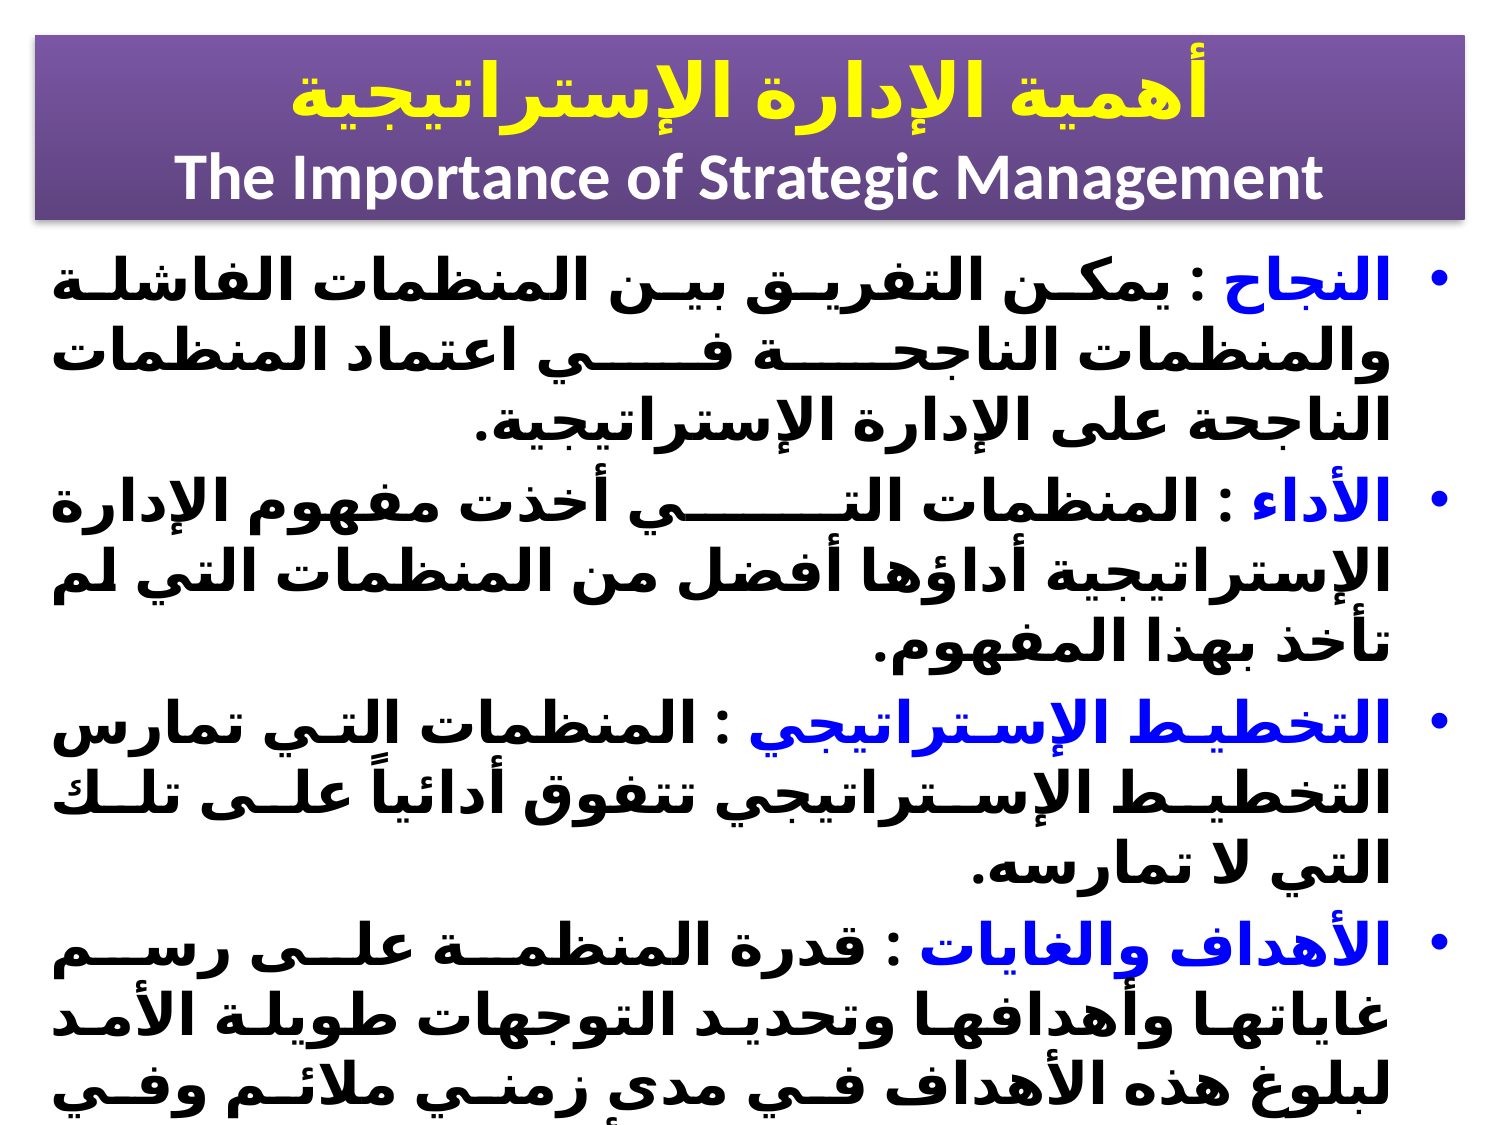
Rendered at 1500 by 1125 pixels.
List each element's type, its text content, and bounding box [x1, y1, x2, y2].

text_box أهمية الإدارة الإستراتيجية The Importance of Strategic Management [35, 35, 1465, 220]
list النجاح : يمكن التفريق بين المنظمات الفاشلة والمنظمات الناجحة في اعتماد المنظمات الناجحة على الإدارة الإستراتيجية. الأداء : المنظمات التي أخذت مفهوم الإدارة الإستراتيجية أداؤها أفضل من المنظمات التي لم تأخذ بهذا المفهوم. التخطيط الإستراتيجي : المنظمات التي تمارس التخطيط الإستراتيجي تتفوق أدائياً على تلك التي لا تمارسه. الأهداف والغايات : قدرة المنظمة على رسم غاياتها وأهدافها وتحديد التوجهات طويلة الأمد لبلوغ هذه الأهداف في مدى زمني ملائم وفي بيئة تتسم بالسرعة وعدم التأكد. التنفيذ : متابعة وتقييم التنفيذ ومدى التقدم لبلوغ الأهداف. التحديات : مواجهة التحديات التي تتعرض لها المنظمة. [35, 234, 1465, 1125]
